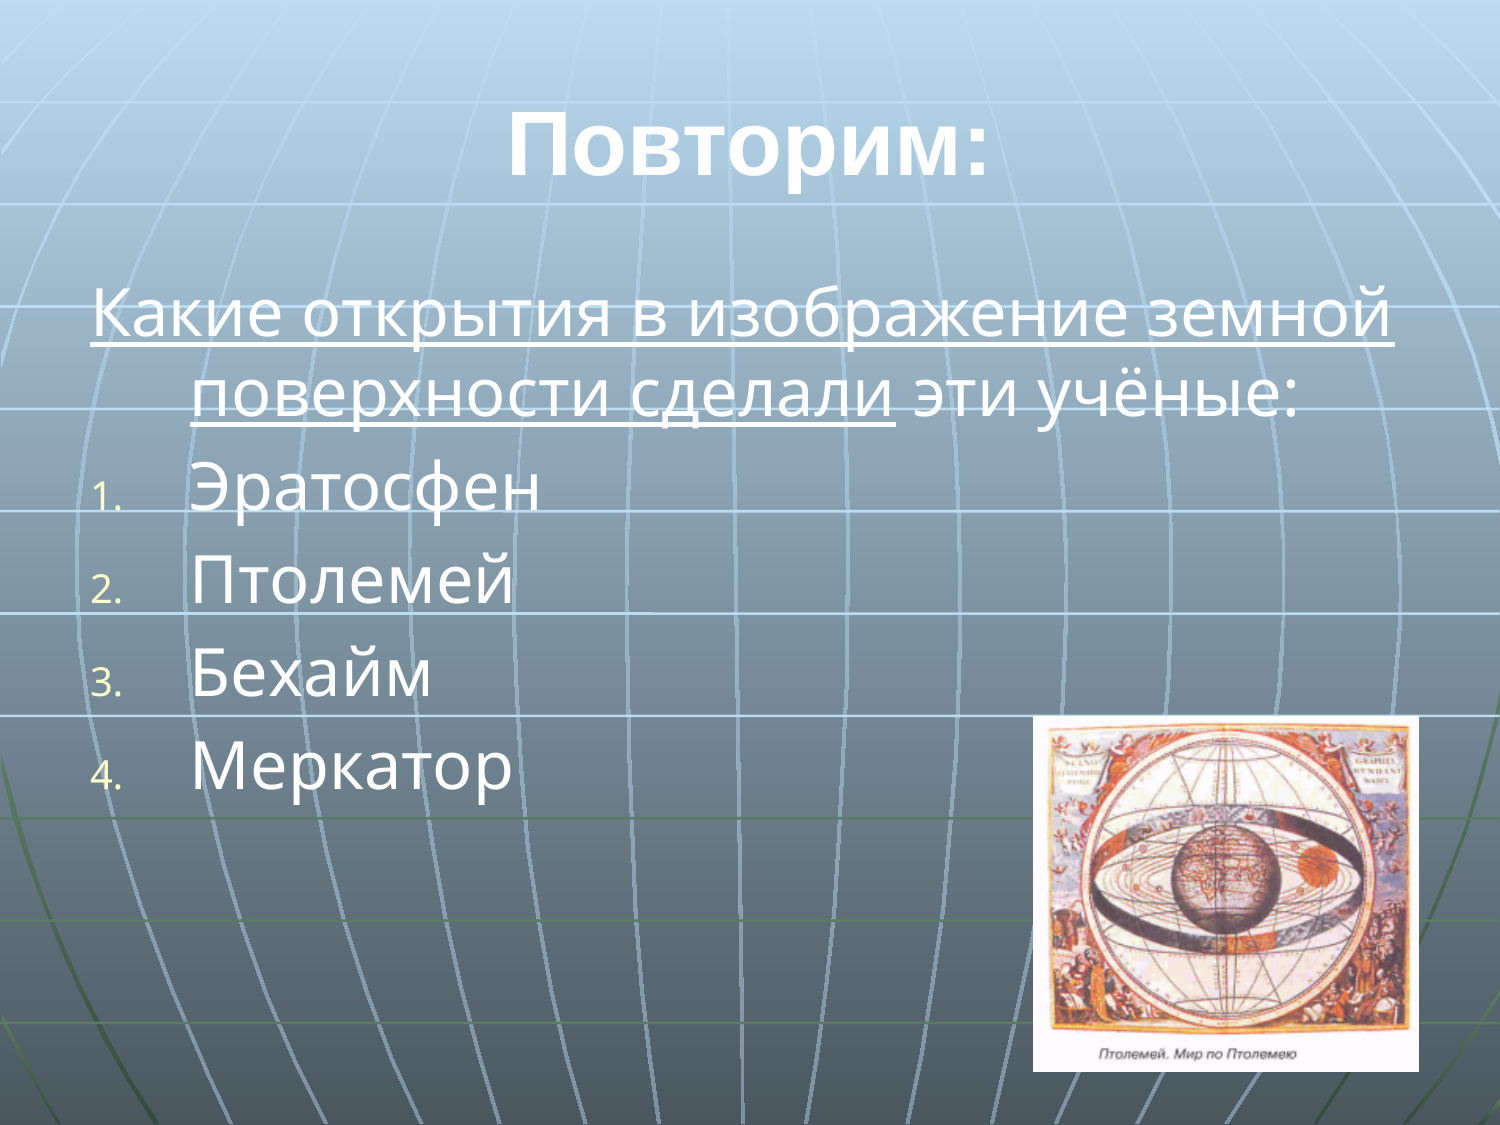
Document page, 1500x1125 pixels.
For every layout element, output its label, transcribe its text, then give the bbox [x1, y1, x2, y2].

picture [1033, 715, 1419, 1072]
list Какие открытия в изображение земной поверхности сделали эти учёные: Эратосфен Птолемей Бехайм Меркатор [74, 262, 1426, 1006]
title Повторим: [74, 45, 1426, 233]
